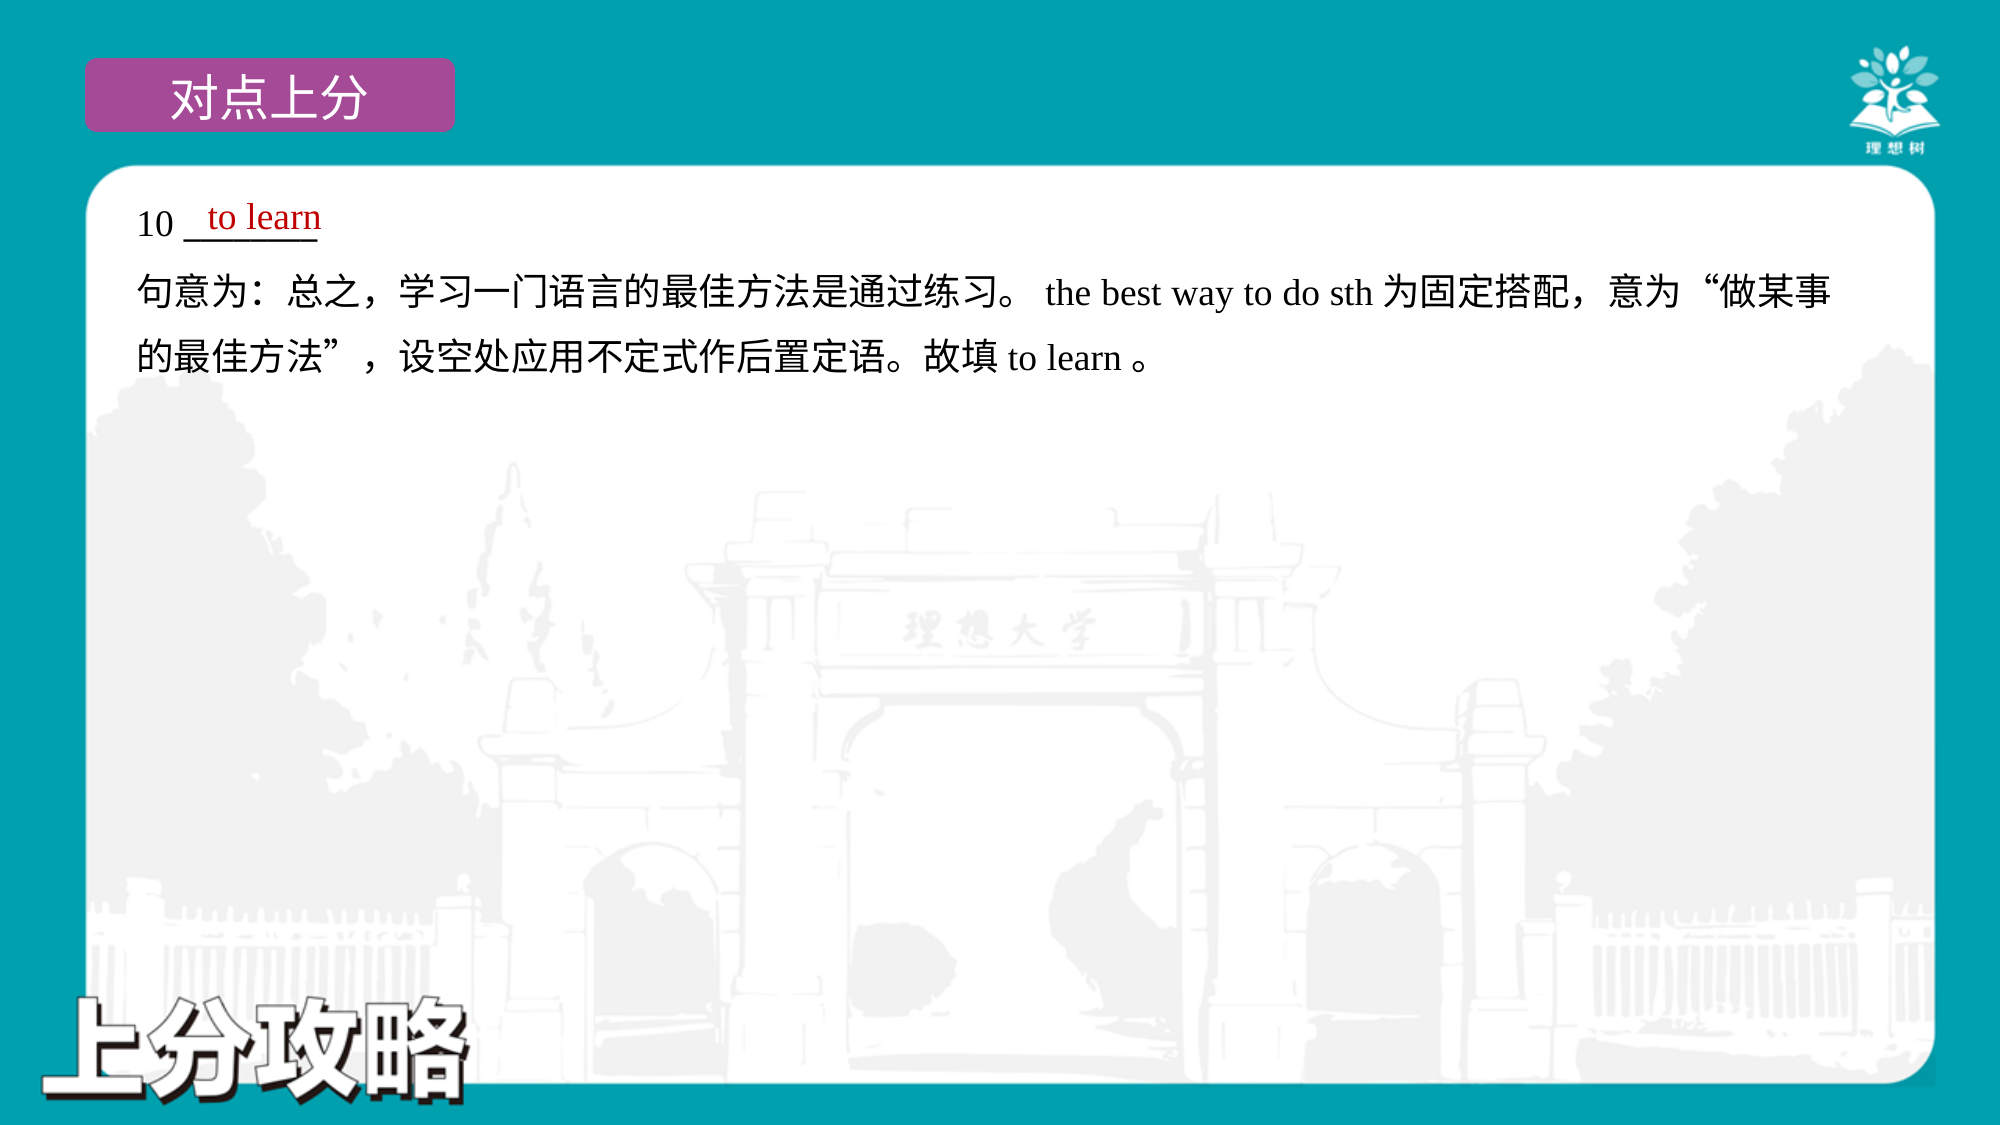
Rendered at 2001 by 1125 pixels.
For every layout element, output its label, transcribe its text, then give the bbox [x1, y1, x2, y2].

text_box 句意为：总之，学习一门语言的最佳方法是通过练习。the best way to do sth为固定搭配，意为“做某事 的最佳方法”，设空处应用不定式作后置定语。故填to learn。 [136, 244, 1865, 371]
text_box to learn [189, 170, 340, 230]
text_box 10 ________ [136, 176, 1865, 237]
picture [0, 0, 2000, 1125]
